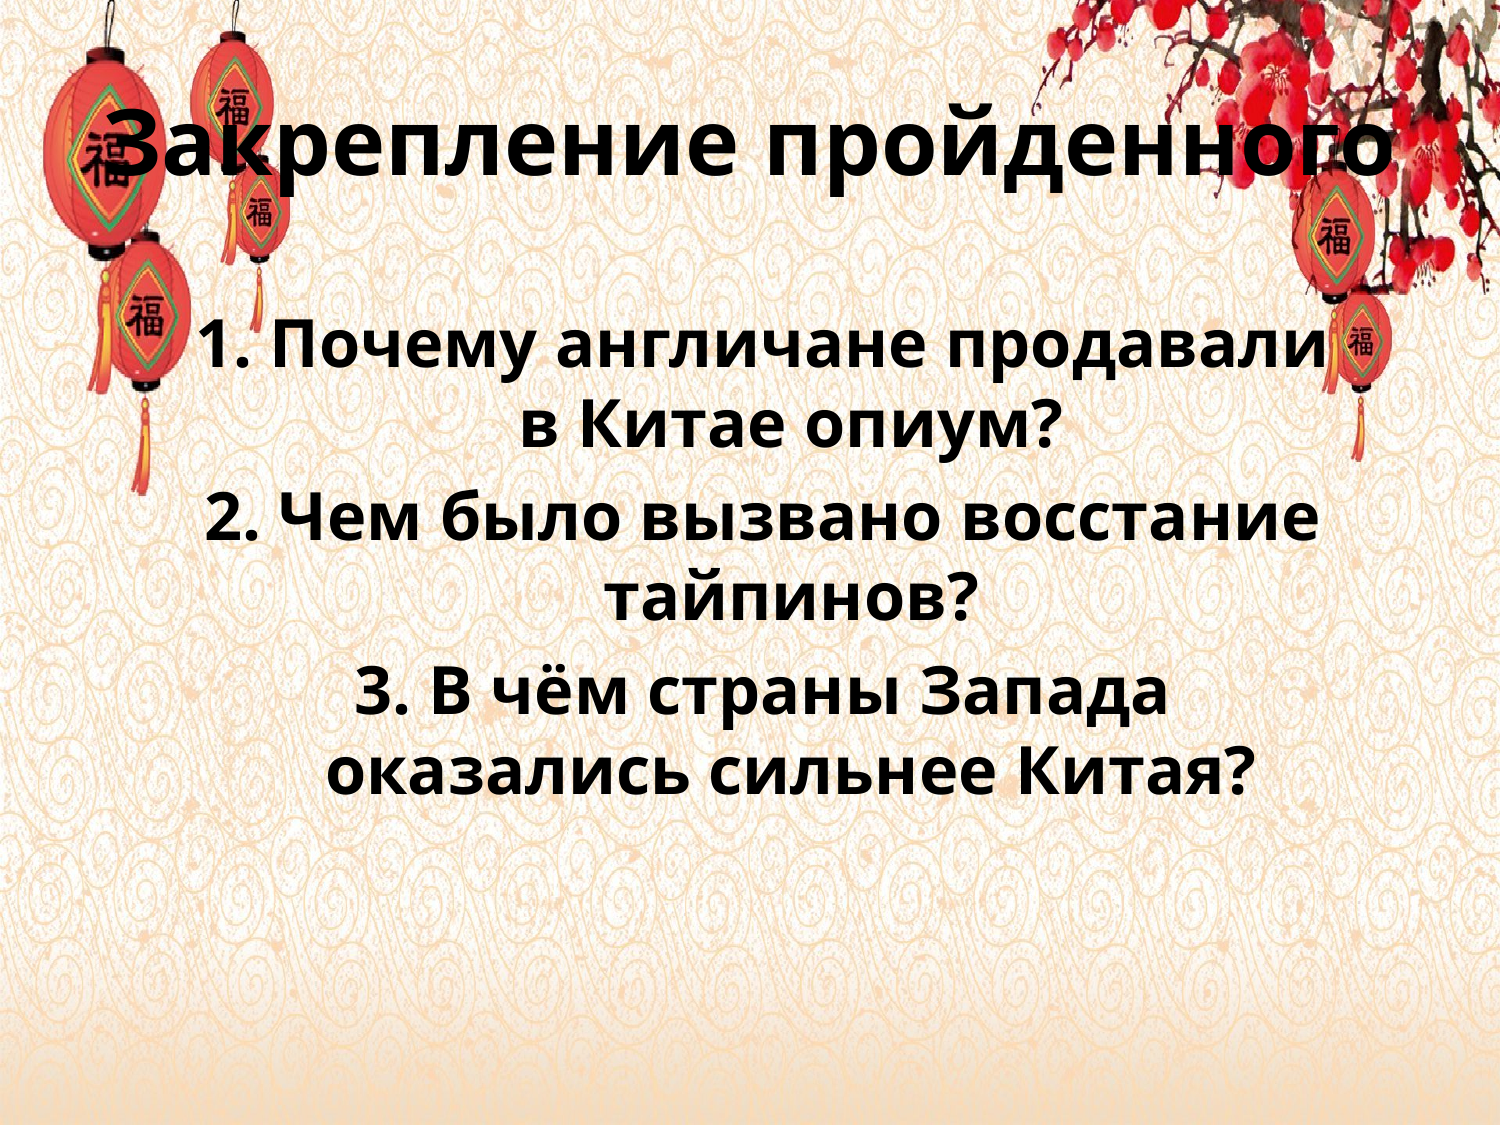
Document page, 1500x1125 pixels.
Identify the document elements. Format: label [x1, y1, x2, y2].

list [0, 0, 1500, 1125]
